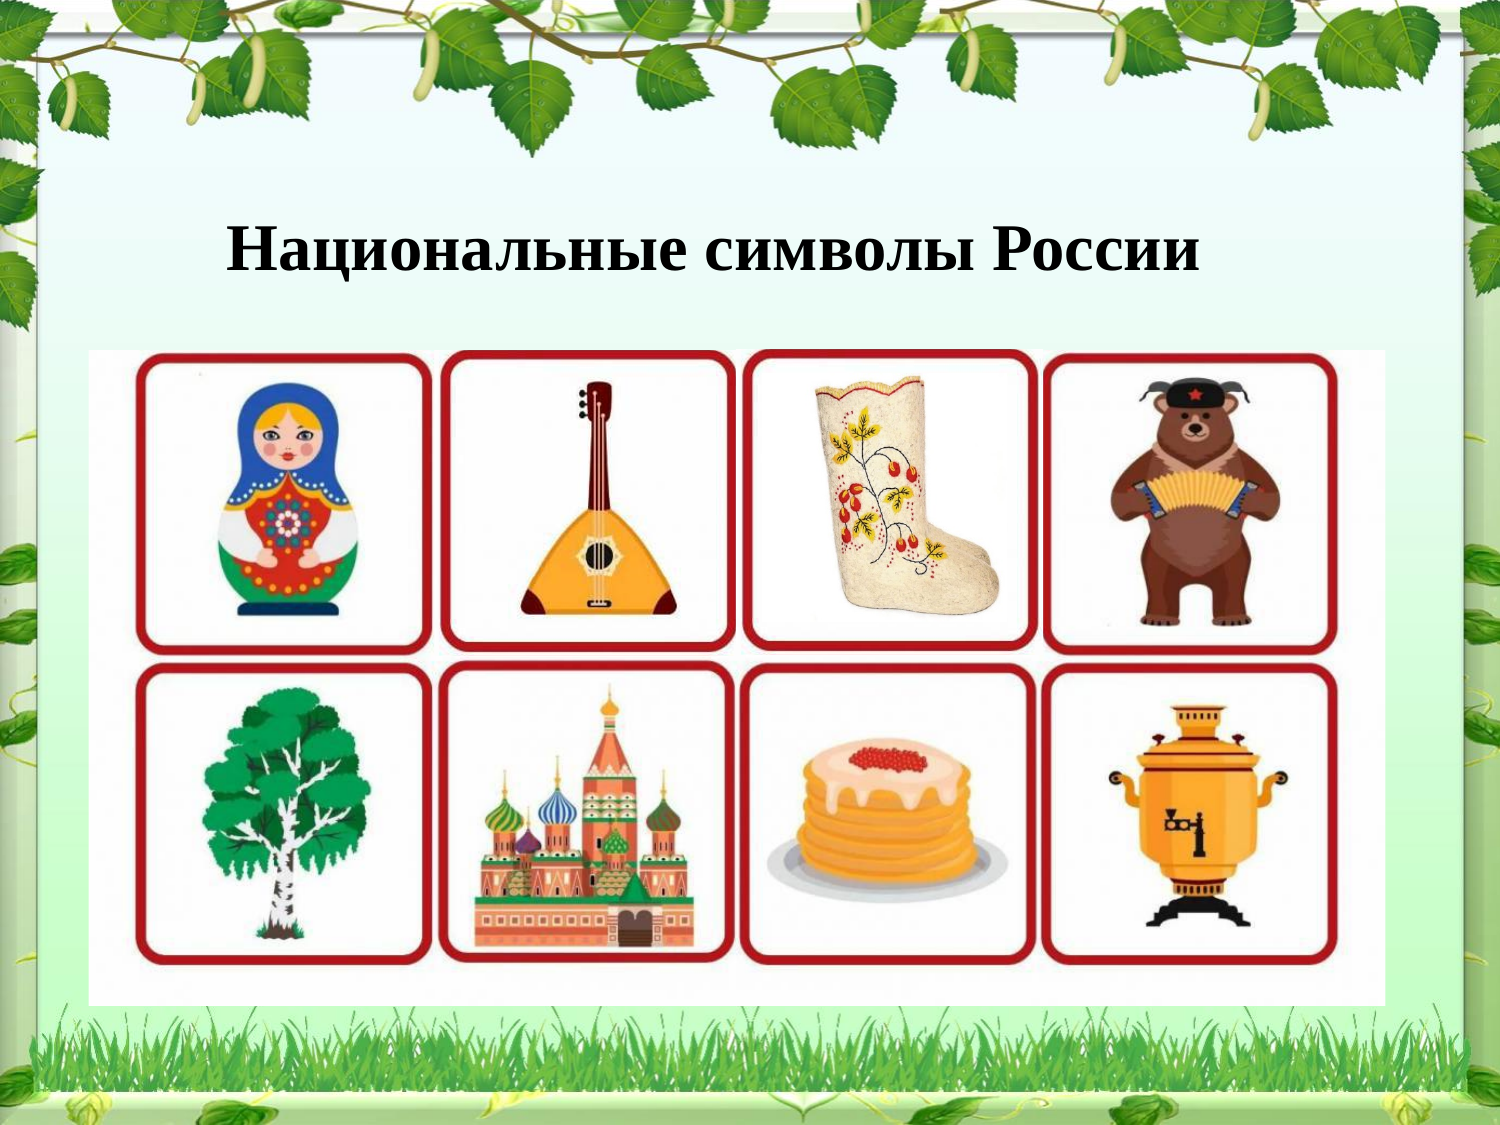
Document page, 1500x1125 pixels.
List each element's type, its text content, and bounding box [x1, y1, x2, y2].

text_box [88, 349, 1386, 1007]
text_box Национальные символы России [183, 196, 1246, 292]
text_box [735, 348, 1044, 655]
picture [0, 0, 1500, 1125]
